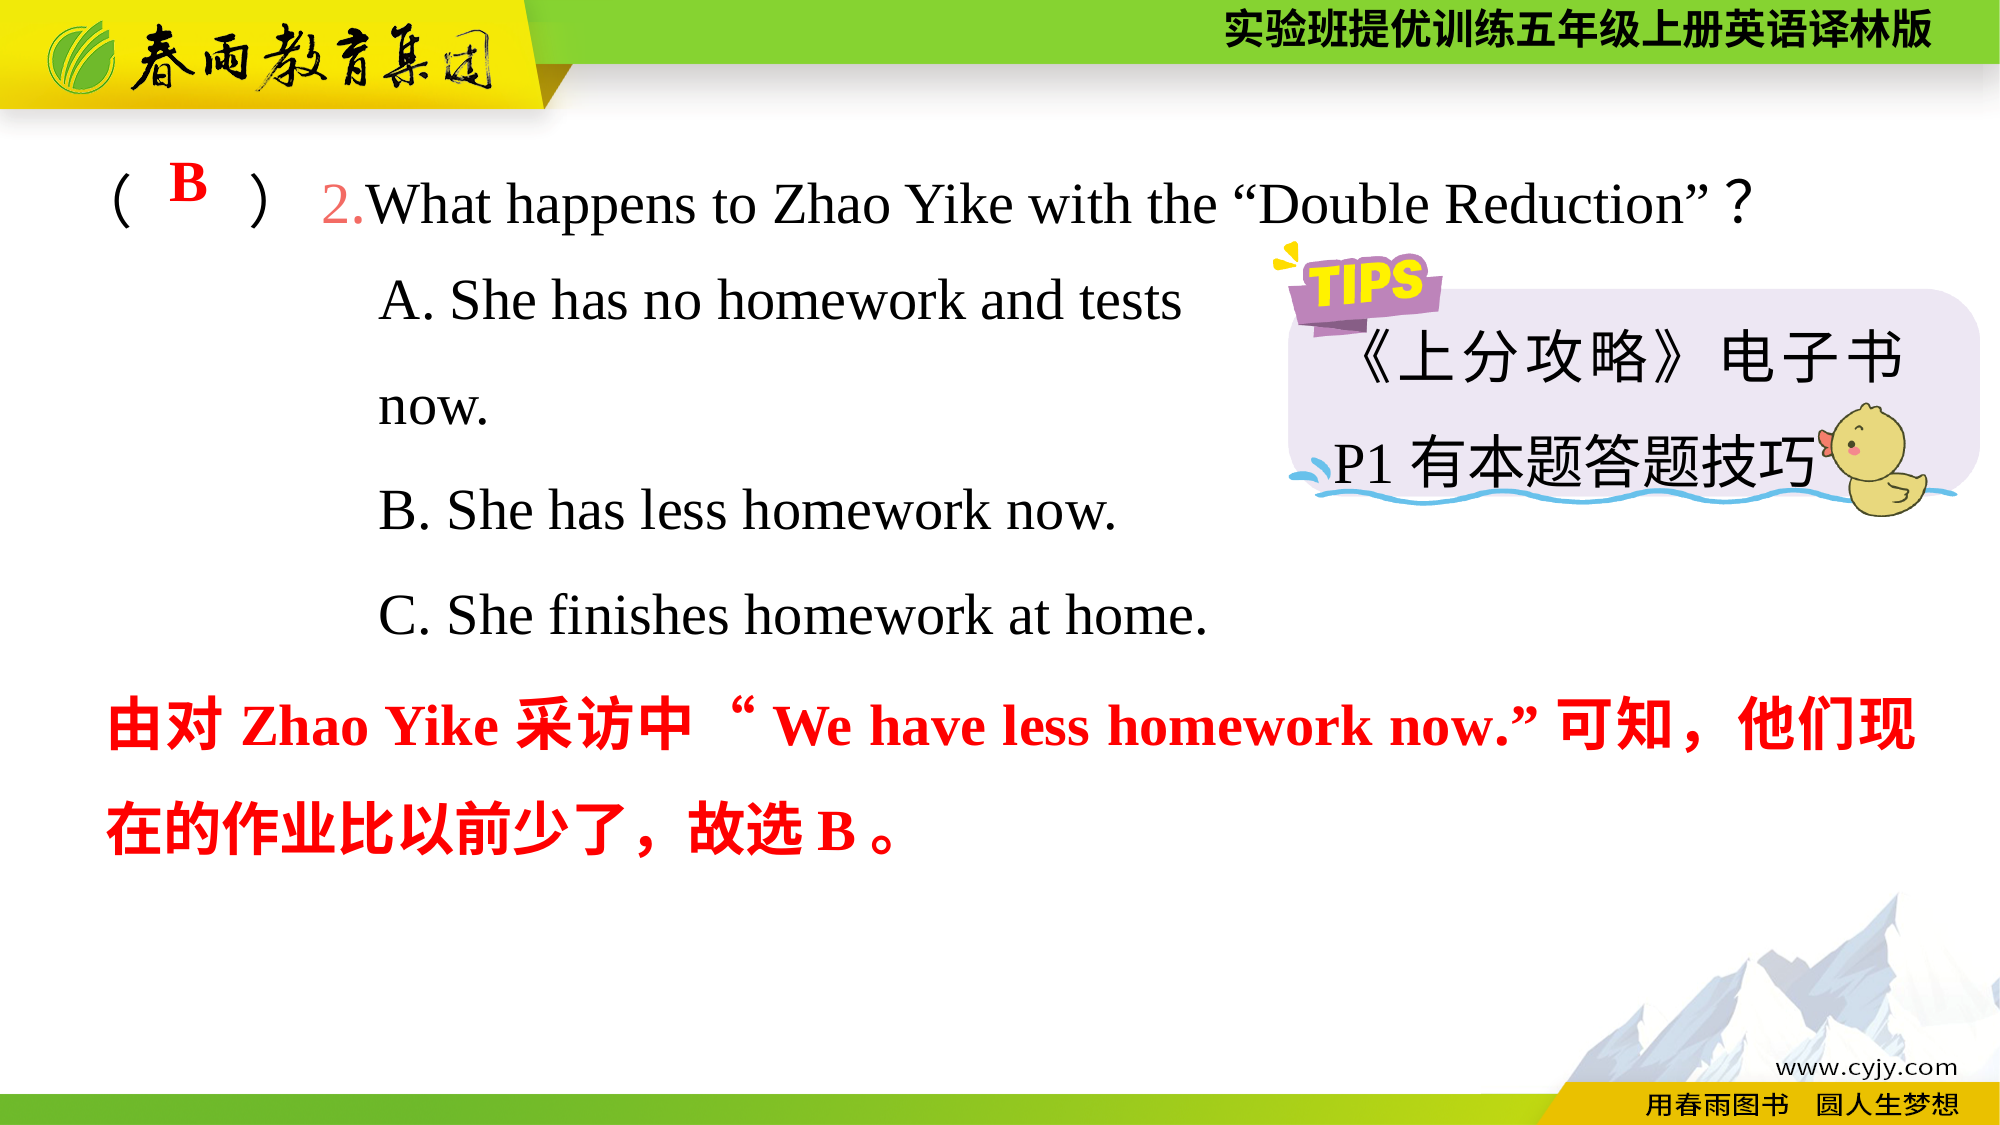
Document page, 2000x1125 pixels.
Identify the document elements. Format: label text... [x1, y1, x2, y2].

text_box A. She has no homework and tests now. B. She has less homework now. C. She finishes homework at home. [43, 218, 1928, 654]
picture [0, 0, 2000, 1125]
text_box B [154, 135, 224, 221]
list （ ）2.What happens to Zhao Yike with the “Double Reduction”？ [59, 122, 1944, 231]
text_box 由对Zhao Yike采访中“We have less homework now.”可知，他们现在的作业比以前少了，故选B。 [90, 645, 1932, 870]
